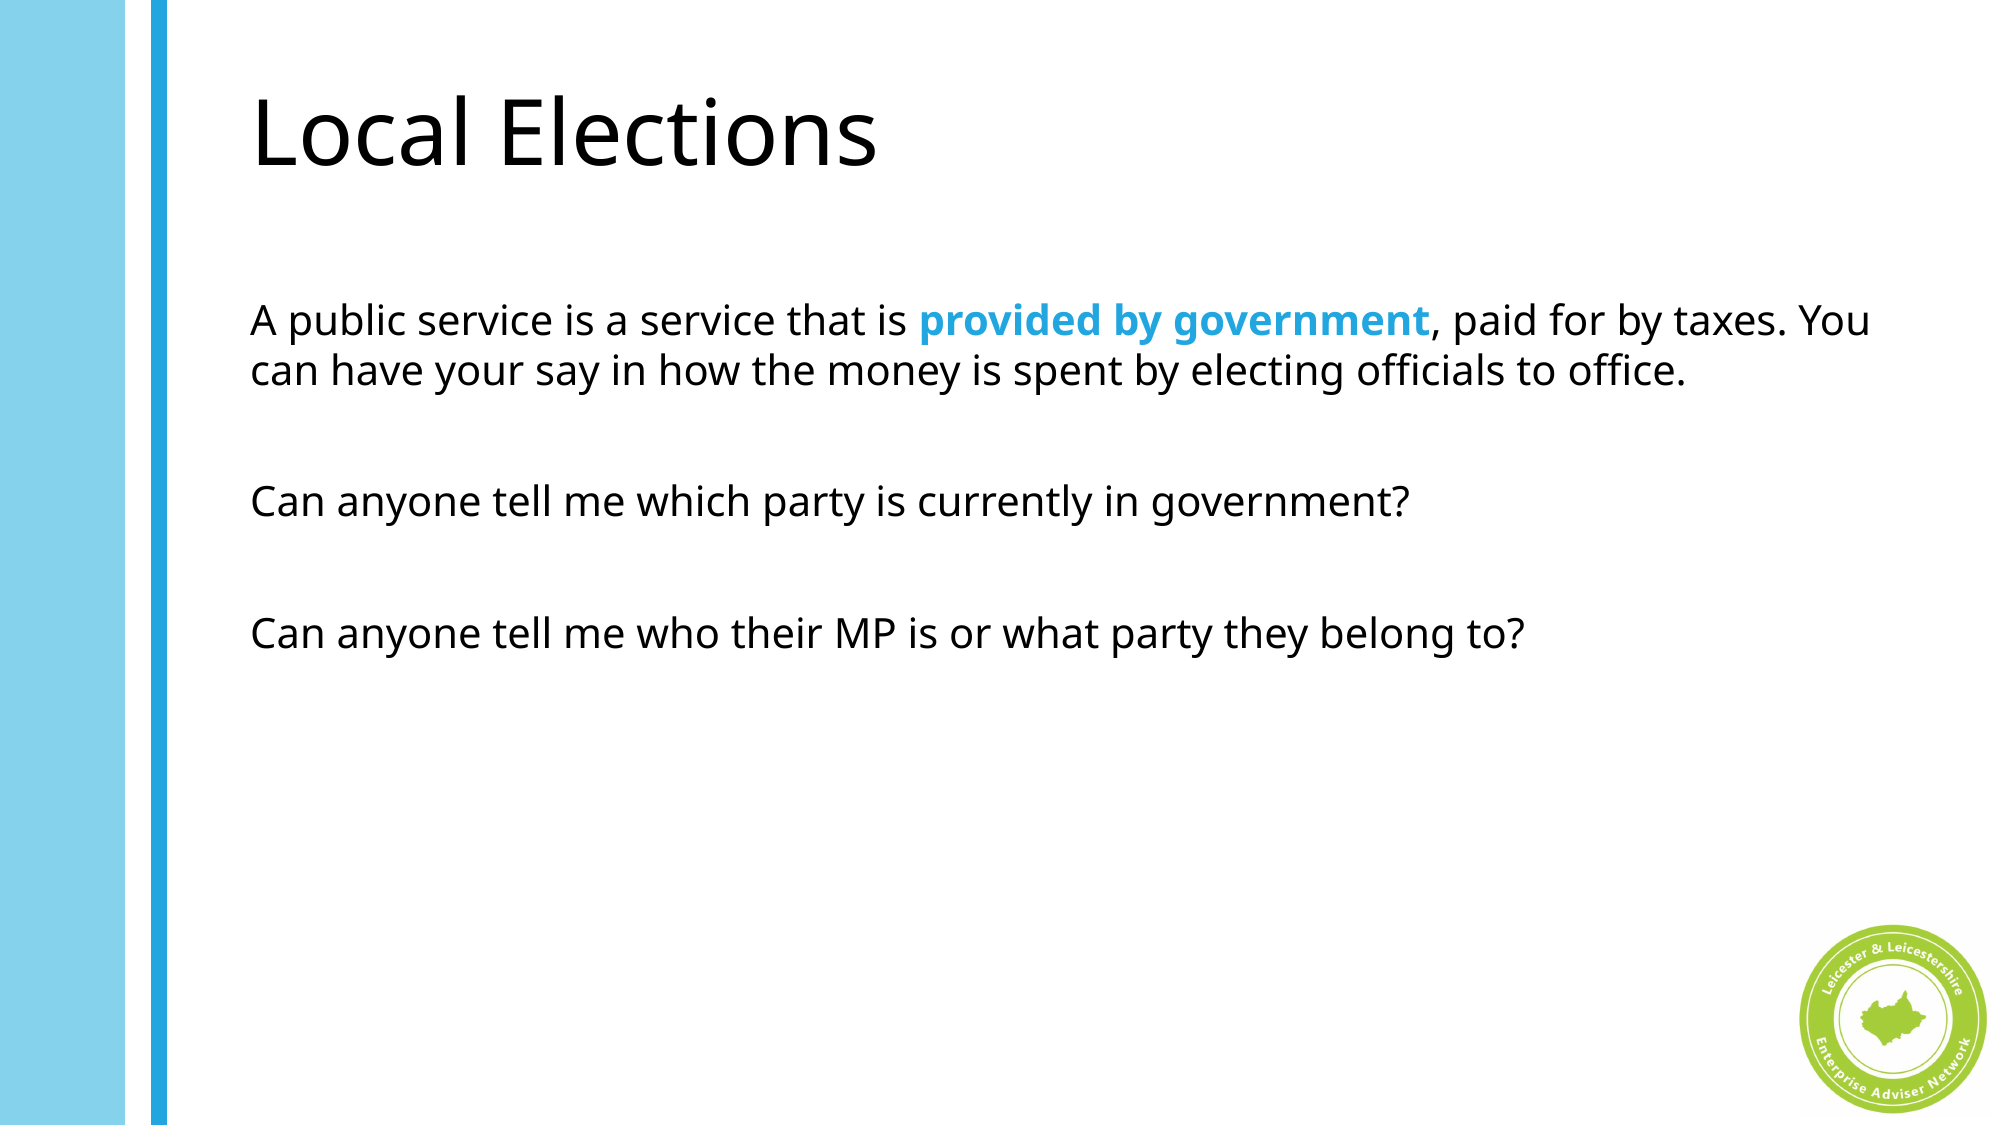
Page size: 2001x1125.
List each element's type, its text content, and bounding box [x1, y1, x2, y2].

text_box [0, 0, 125, 1125]
title Local Elections [235, 0, 1342, 273]
picture [1799, 920, 1990, 1117]
text_box [151, 0, 167, 1125]
list A public service is a service that is provided by government, paid for by taxes. You can have your say in how the money is spent by electing officials to office. Can anyone tell me which party is currently in government? Can anyone tell me who their MP is or what party they belong to? [235, 286, 1958, 1112]
